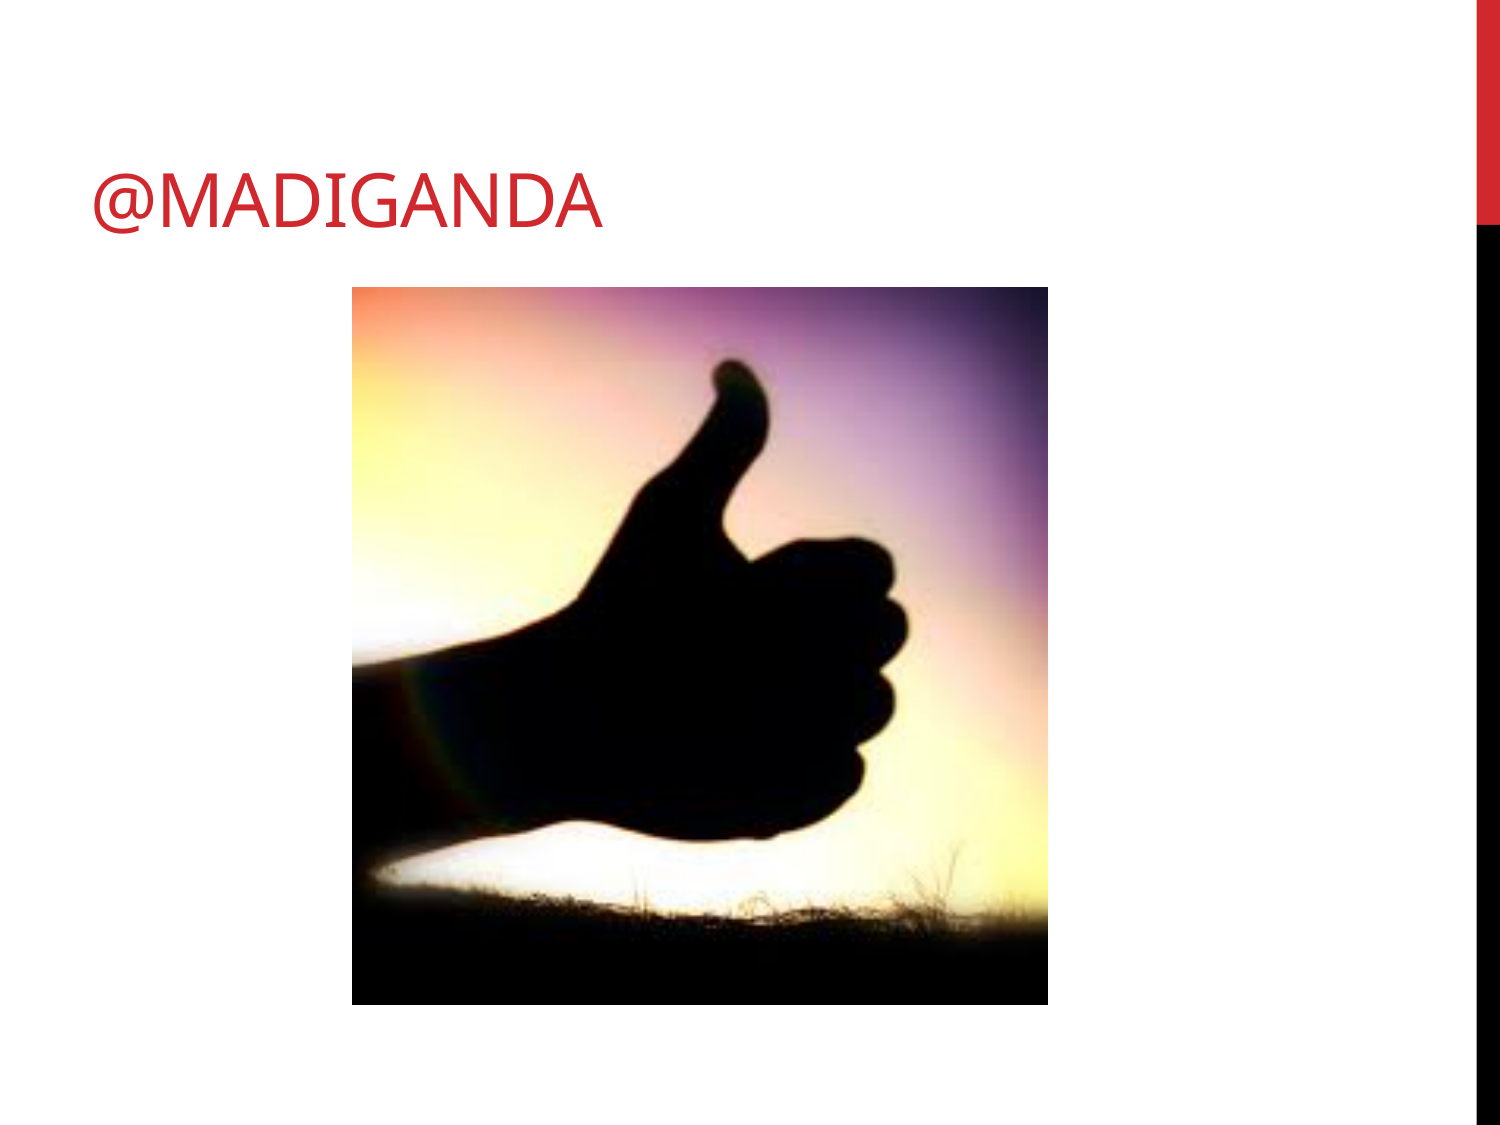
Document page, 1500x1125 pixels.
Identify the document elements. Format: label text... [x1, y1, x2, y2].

title @Madiganda [75, 25, 1025, 250]
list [74, 286, 1326, 1006]
